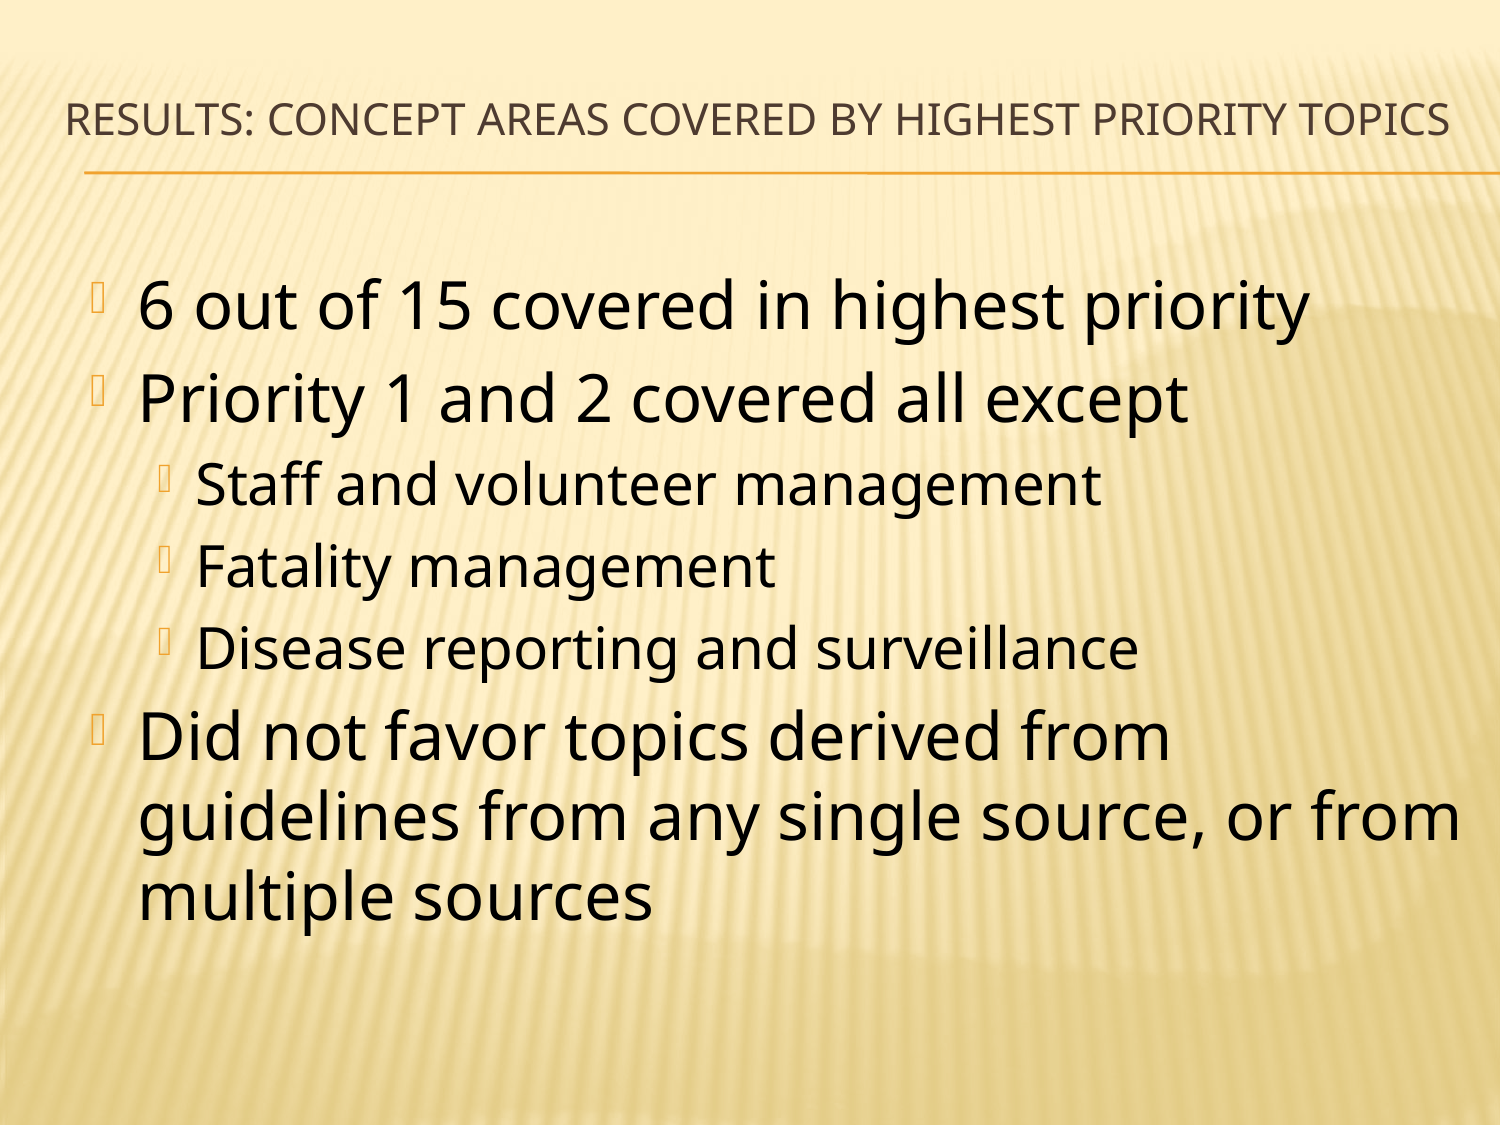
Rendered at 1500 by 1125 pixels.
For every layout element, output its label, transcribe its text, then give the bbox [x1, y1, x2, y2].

list 6 out of 15 covered in highest priority Priority 1 and 2 covered all except Staff and volunteer management Fatality management Disease reporting and surveillance Did not favor topics derived from guidelines from any single source, or from multiple sources [74, 254, 1500, 998]
title Results: Concept Areas Covered by Highest Priority Topics [49, 75, 1475, 213]
